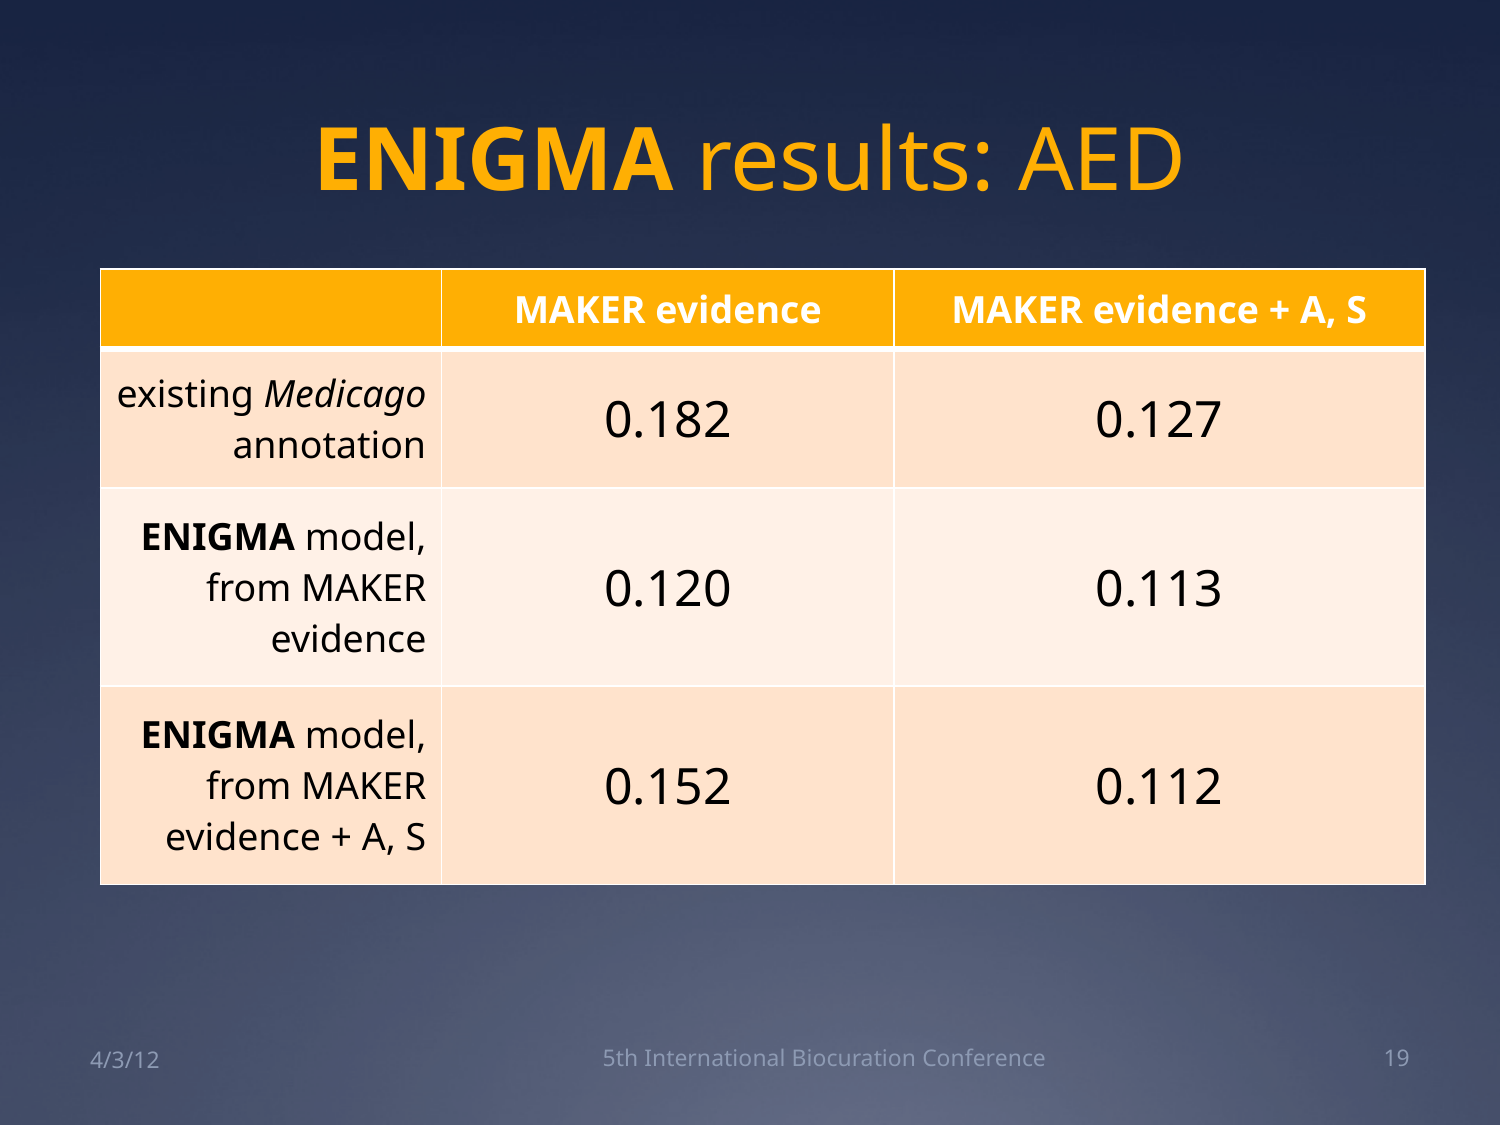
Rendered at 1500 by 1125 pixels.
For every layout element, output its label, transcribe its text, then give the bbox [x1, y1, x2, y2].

table_cell 0.113 [895, 489, 1424, 685]
table_header [101, 270, 441, 346]
table_header MAKER evidence + A, S [895, 270, 1424, 346]
table_header MAKER evidence [442, 270, 893, 346]
table_cell ENIGMA model, from MAKER evidence + A, S [101, 687, 441, 884]
table_cell ENIGMA model, from MAKER evidence [101, 489, 441, 685]
footer 5th International Biocuration Conference [361, 1029, 1288, 1090]
table_cell existing Medicago annotation [101, 352, 441, 487]
title ENIGMA results: AED [100, 95, 1400, 225]
table_cell 0.182 [442, 352, 893, 487]
slide_number 19 [1325, 1029, 1425, 1090]
table_cell 0.120 [442, 489, 893, 685]
table_cell 0.112 [895, 687, 1424, 884]
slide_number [75, 1029, 338, 1090]
table_cell 0.152 [442, 687, 893, 884]
table_cell 0.127 [895, 352, 1424, 487]
